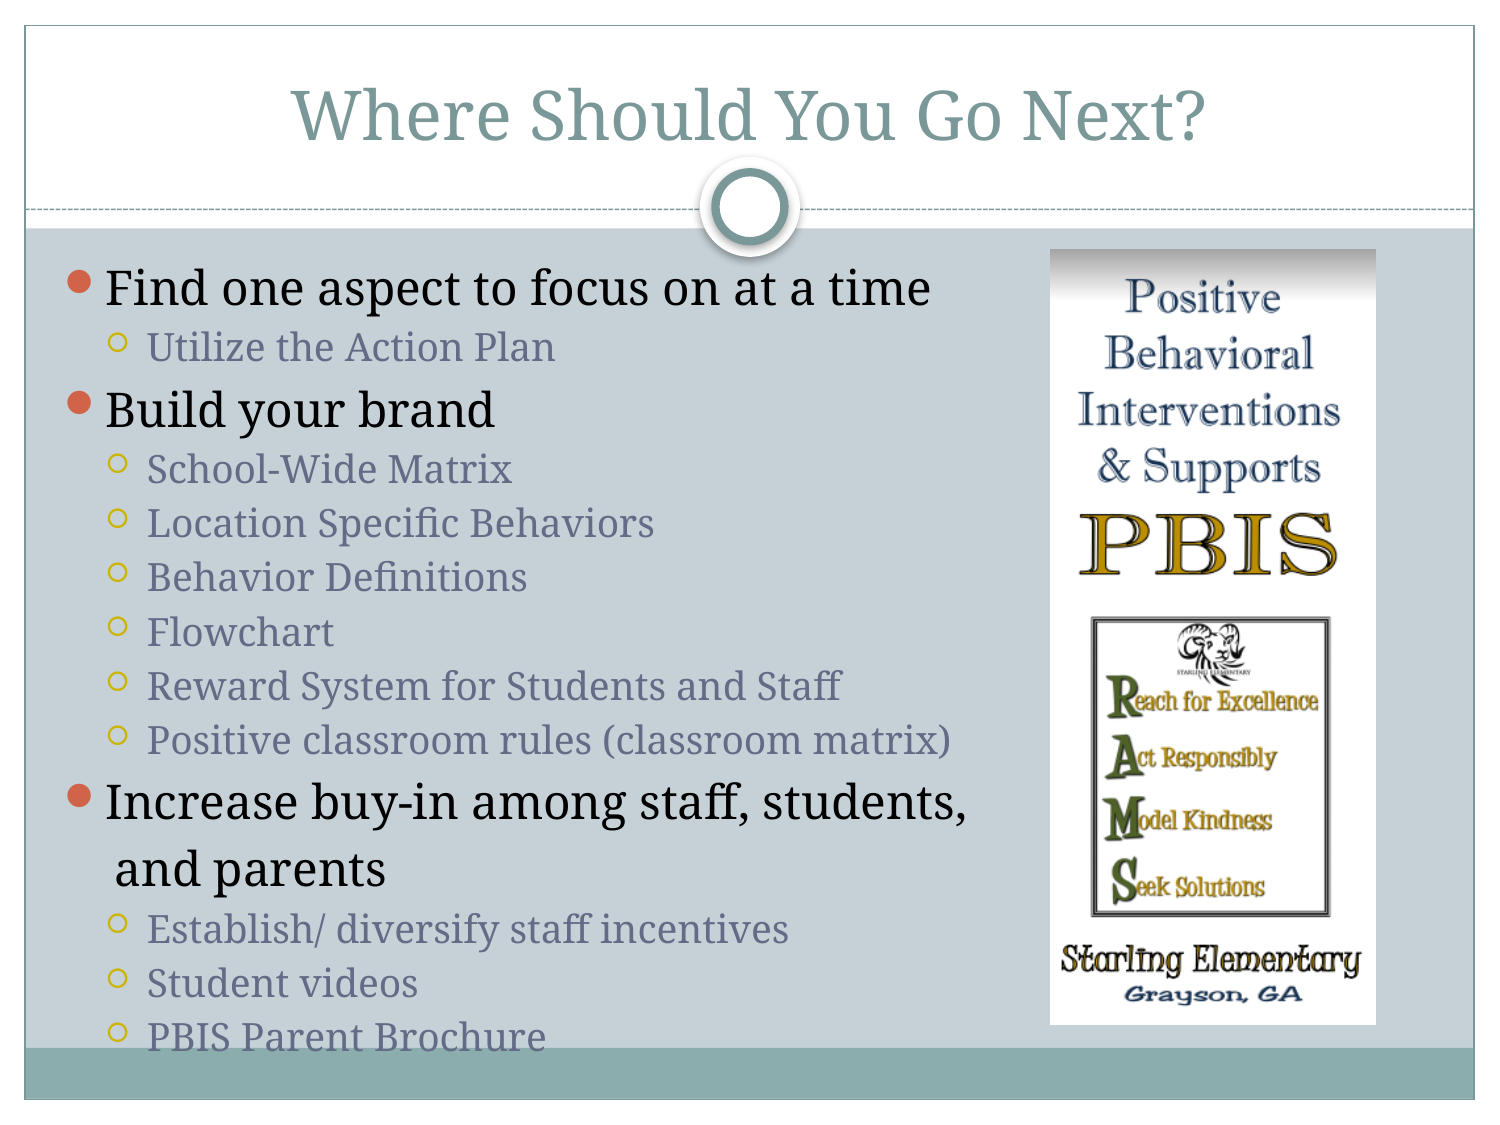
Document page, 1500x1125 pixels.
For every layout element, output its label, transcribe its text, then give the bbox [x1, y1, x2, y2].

list Find one aspect to focus on at a time Utilize the Action Plan Build your brand School-Wide Matrix Location Specific Behaviors Behavior Definitions Flowchart Reward System for Students and Staff Positive classroom rules (classroom matrix) Increase buy-in among staff, students, and parents Establish/ diversify staff incentives Student videos PBIS Parent Brochure [49, 250, 1445, 1075]
picture [1049, 249, 1376, 1026]
title Where Should You Go Next? [49, 37, 1450, 162]
